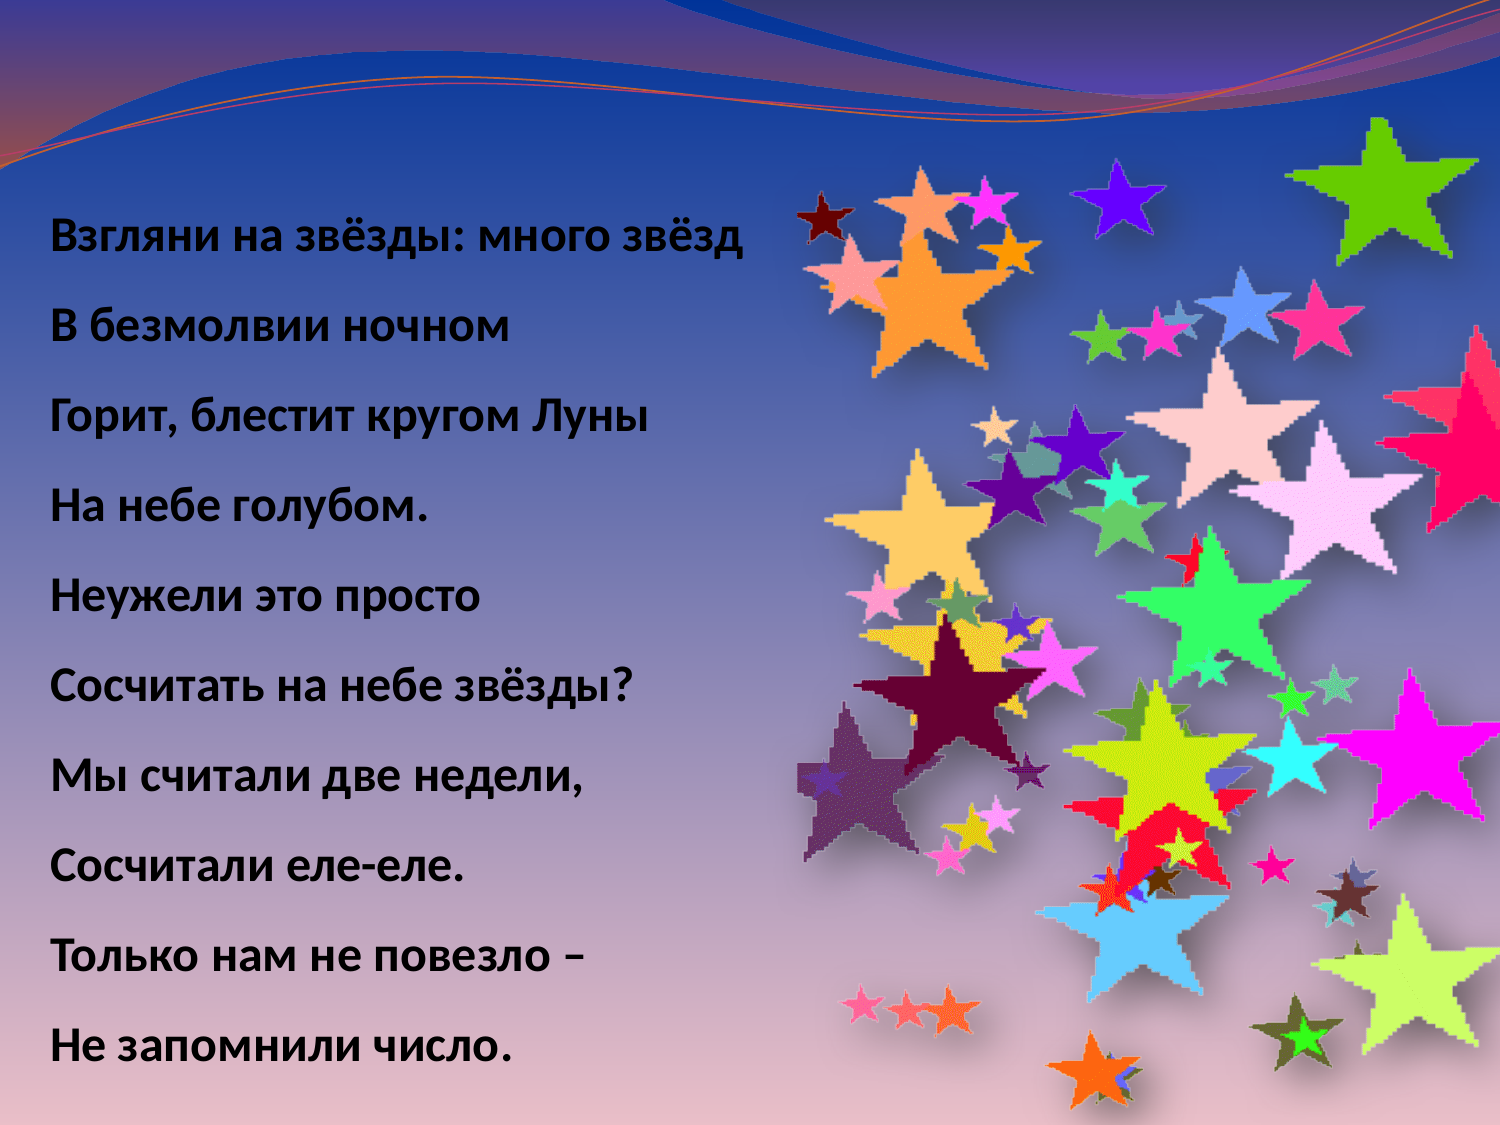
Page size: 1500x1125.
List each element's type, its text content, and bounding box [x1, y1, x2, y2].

picture [798, 983, 1500, 1125]
picture [644, 118, 1500, 973]
text_box Взгляни на звёзды: много звёзд В безмолвии ночном Горит, блестит кругом Луны На небе голубом. Неужели это просто Сосчитать на небе звёзды? Мы считали две недели, Сосчитали еле-еле. Только нам не повезло – Не запомнили число. [35, 163, 780, 328]
